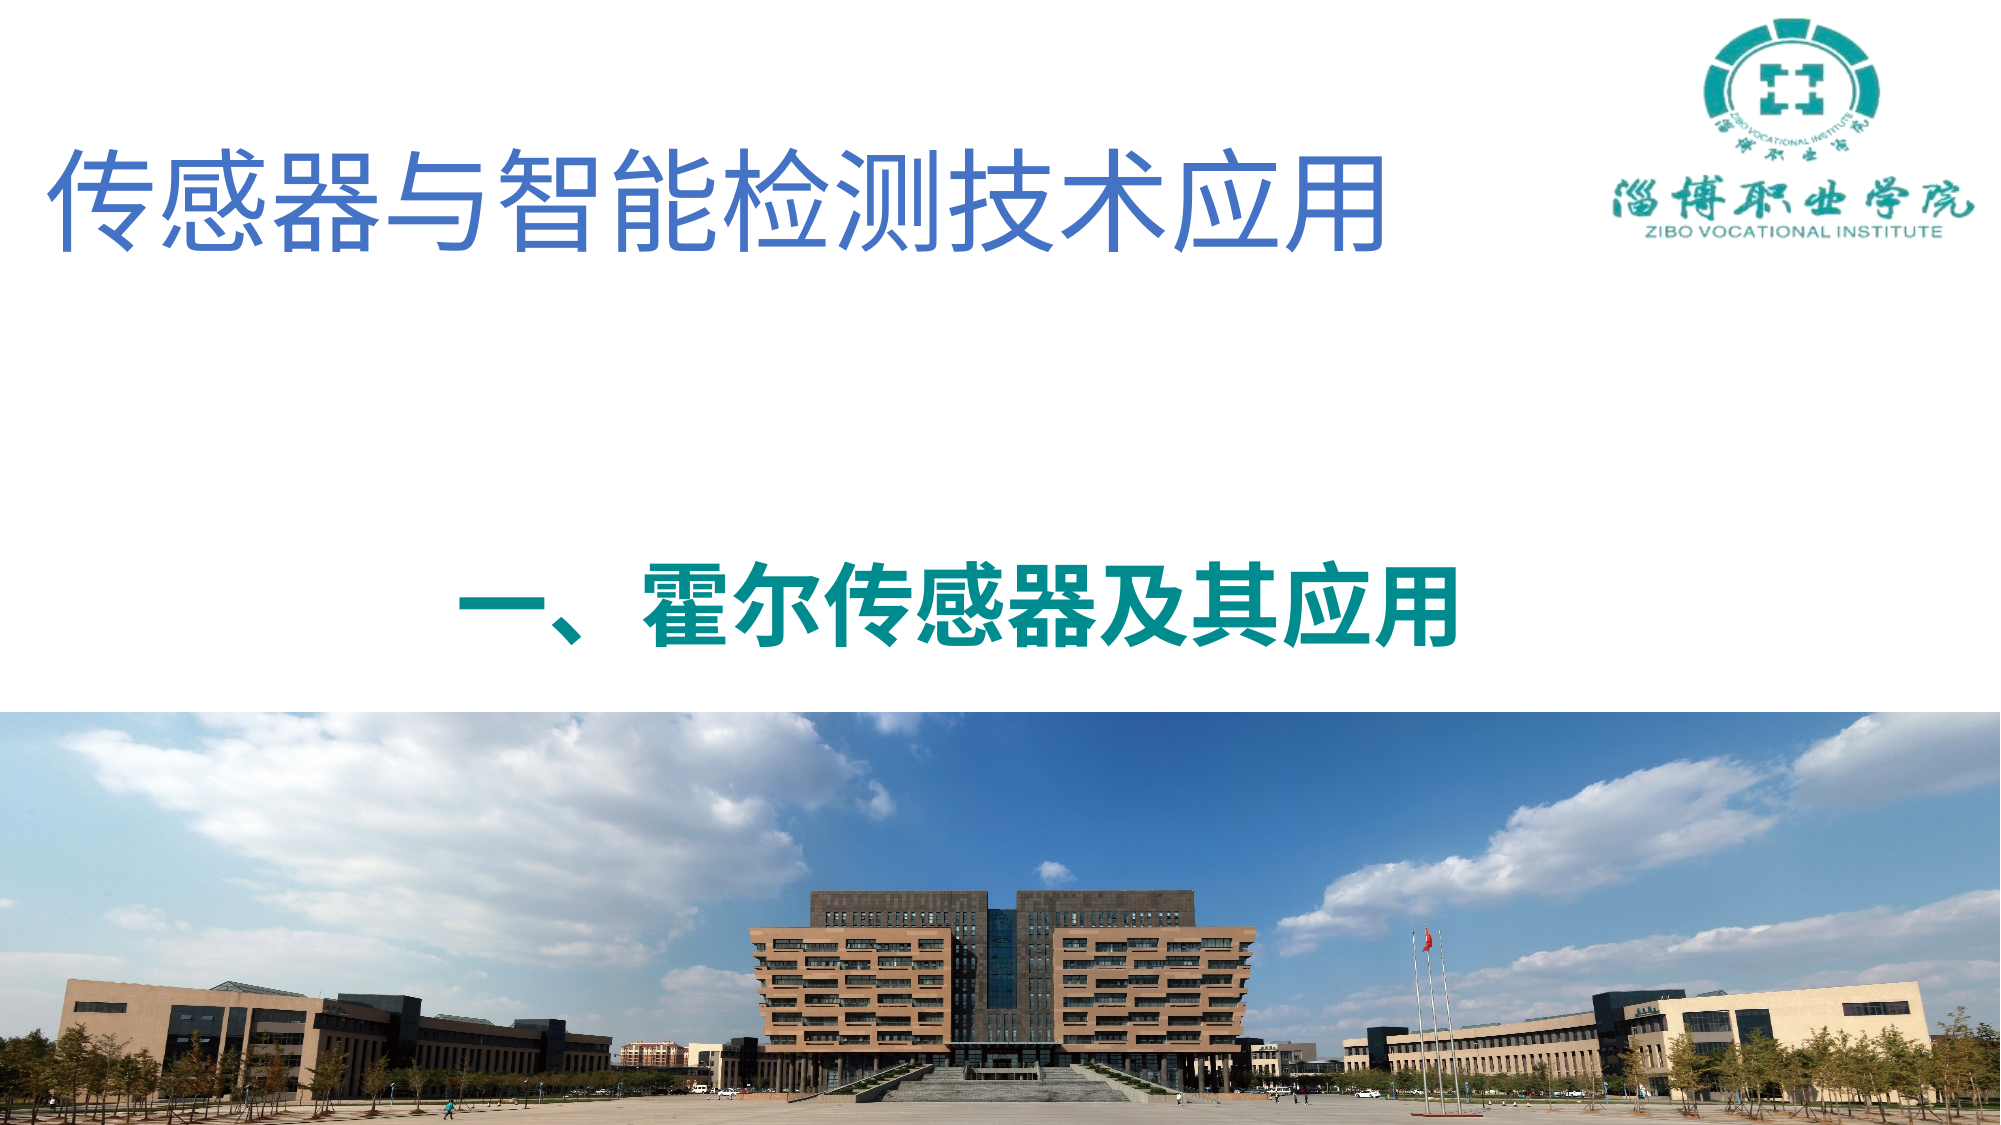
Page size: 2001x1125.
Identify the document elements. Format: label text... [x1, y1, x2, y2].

text_box 传感器与智能检测技术应用 [30, 123, 1411, 274]
picture [1581, 4, 2000, 253]
picture [0, 712, 2000, 1125]
text_box 一、霍尔传感器及其应用 [441, 540, 1704, 666]
